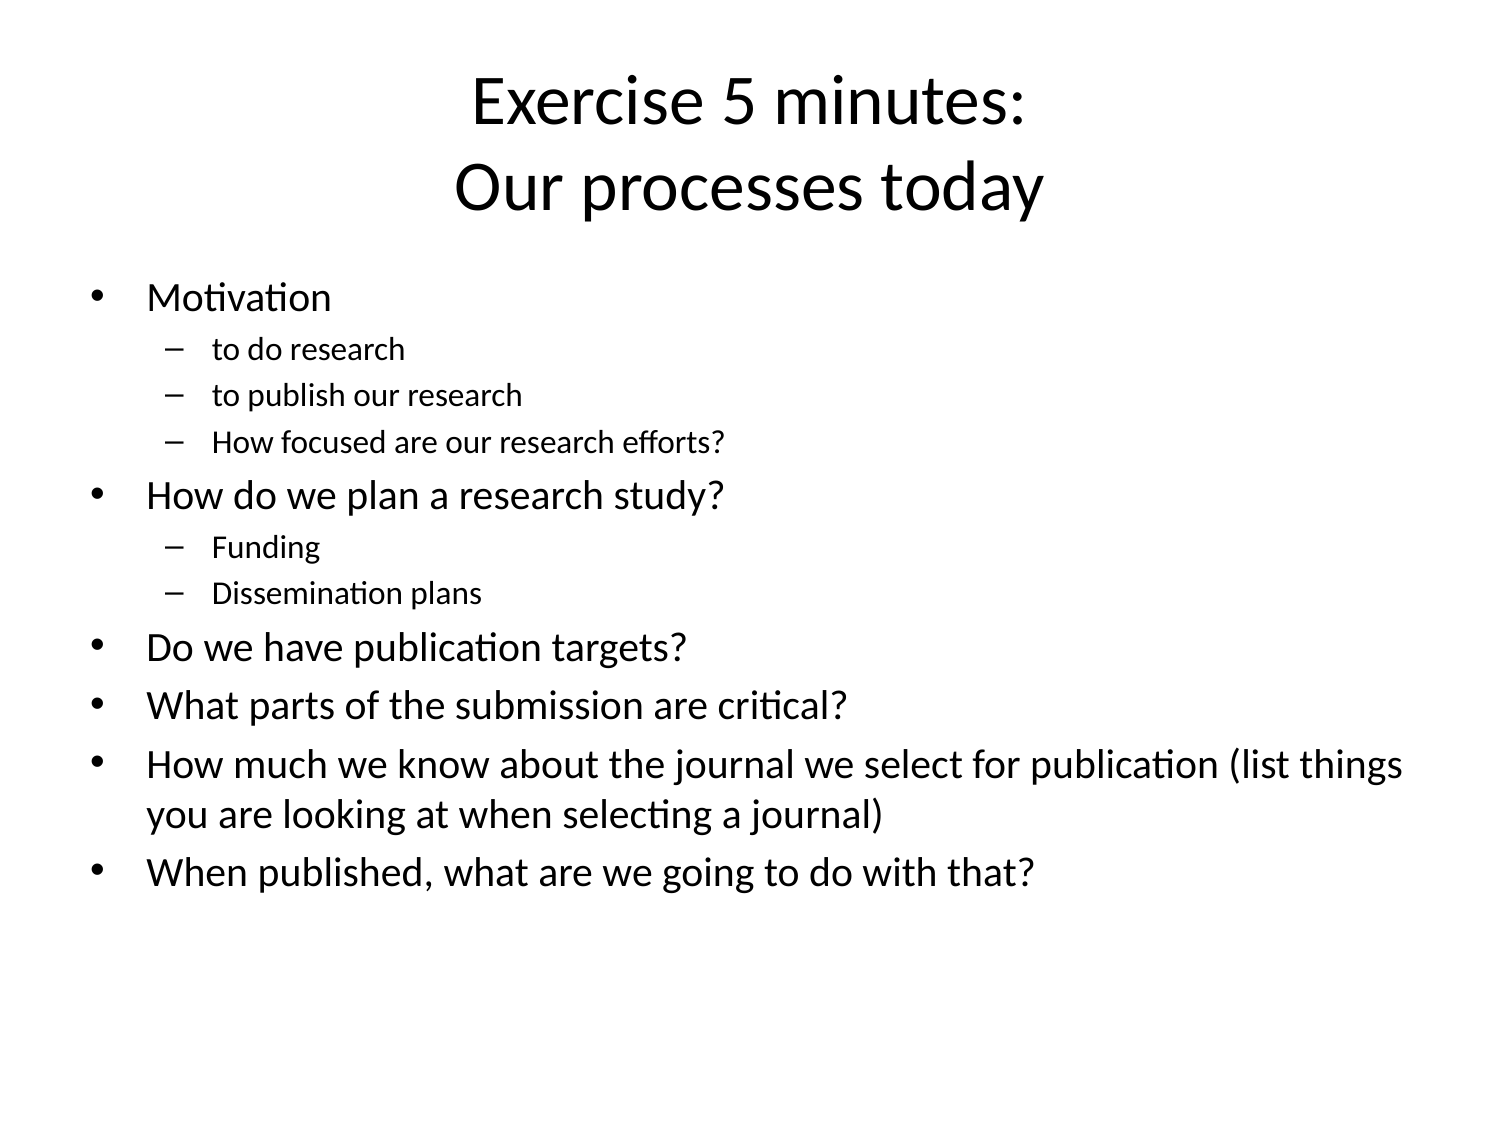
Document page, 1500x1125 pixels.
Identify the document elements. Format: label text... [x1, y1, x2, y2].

title Exercise 5 minutes: Our processes today [75, 45, 1425, 233]
list Motivation to do research to publish our research How focused are our research efforts? How do we plan a research study? Funding Dissemination plans Do we have publication targets? What parts of the submission are critical? How much we know about the journal we select for publication (list things you are looking at when selecting a journal) When published, what are we going to do with that? [75, 262, 1425, 1005]
